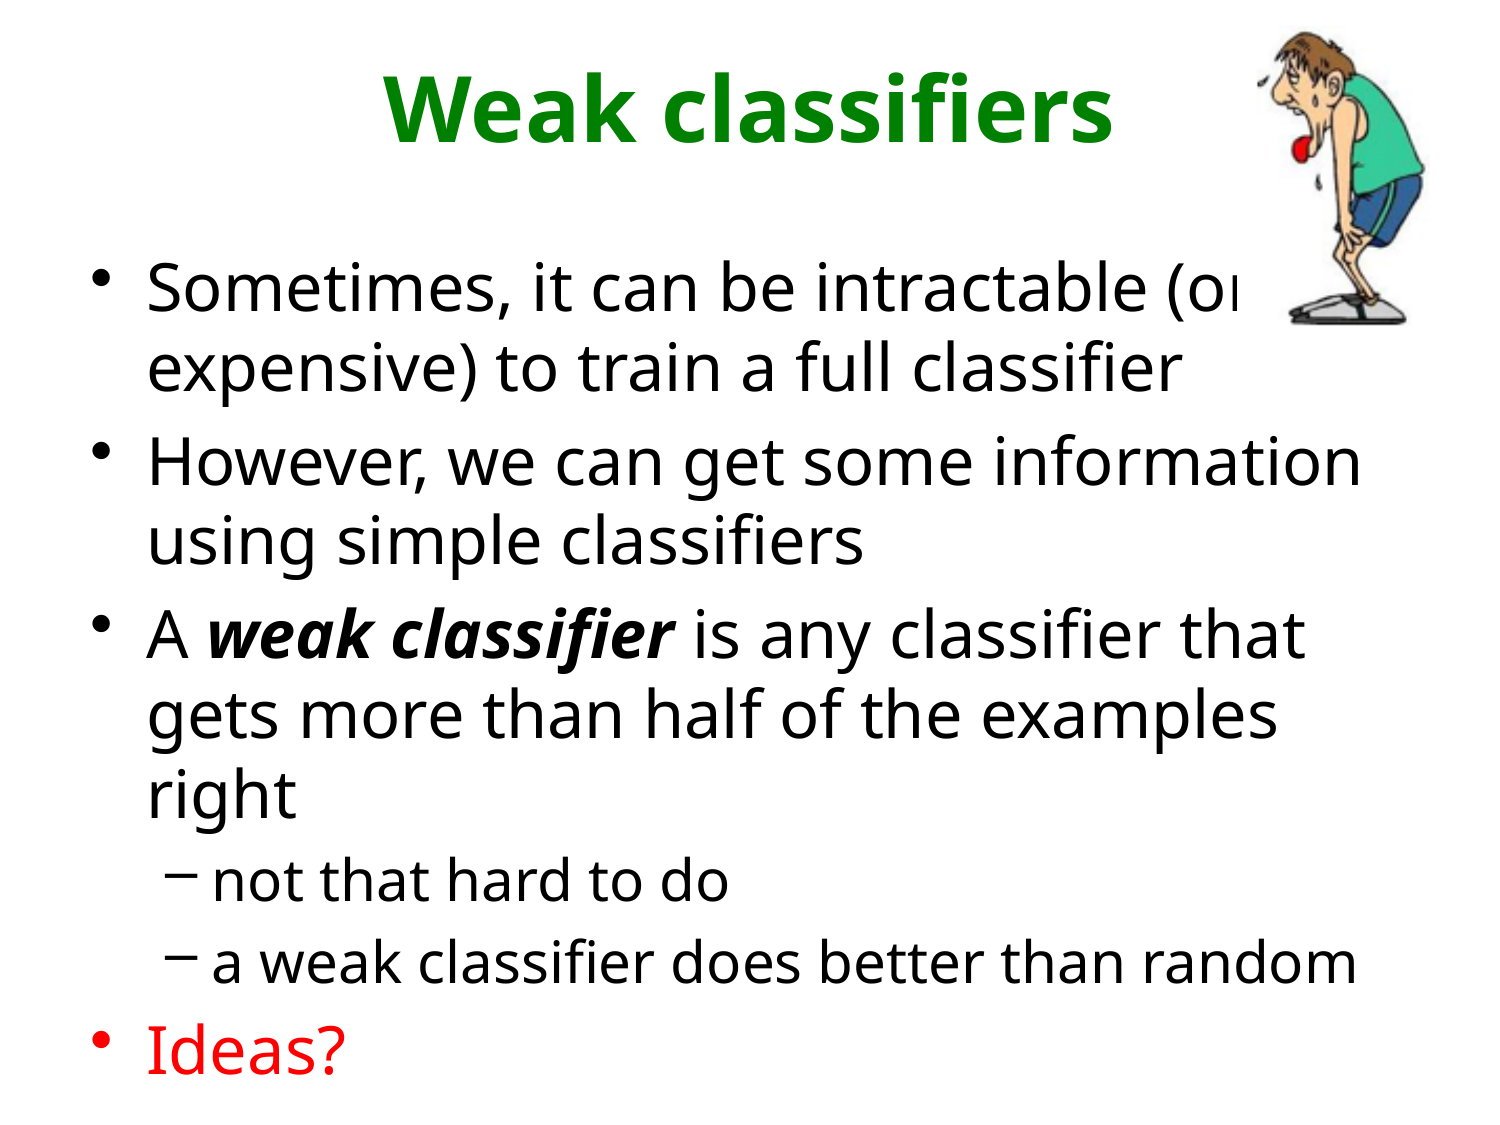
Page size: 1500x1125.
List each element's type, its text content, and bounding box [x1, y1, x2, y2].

list Sometimes, it can be intractable (or very expensive) to train a full classifier However, we can get some information using simple classifiers A weak classifier is any classifier that gets more than half of the examples right not that hard to do a weak classifier does better than random Ideas? [74, 237, 1426, 968]
picture [1237, 0, 1453, 340]
title Weak classifiers [74, 12, 1232, 201]
